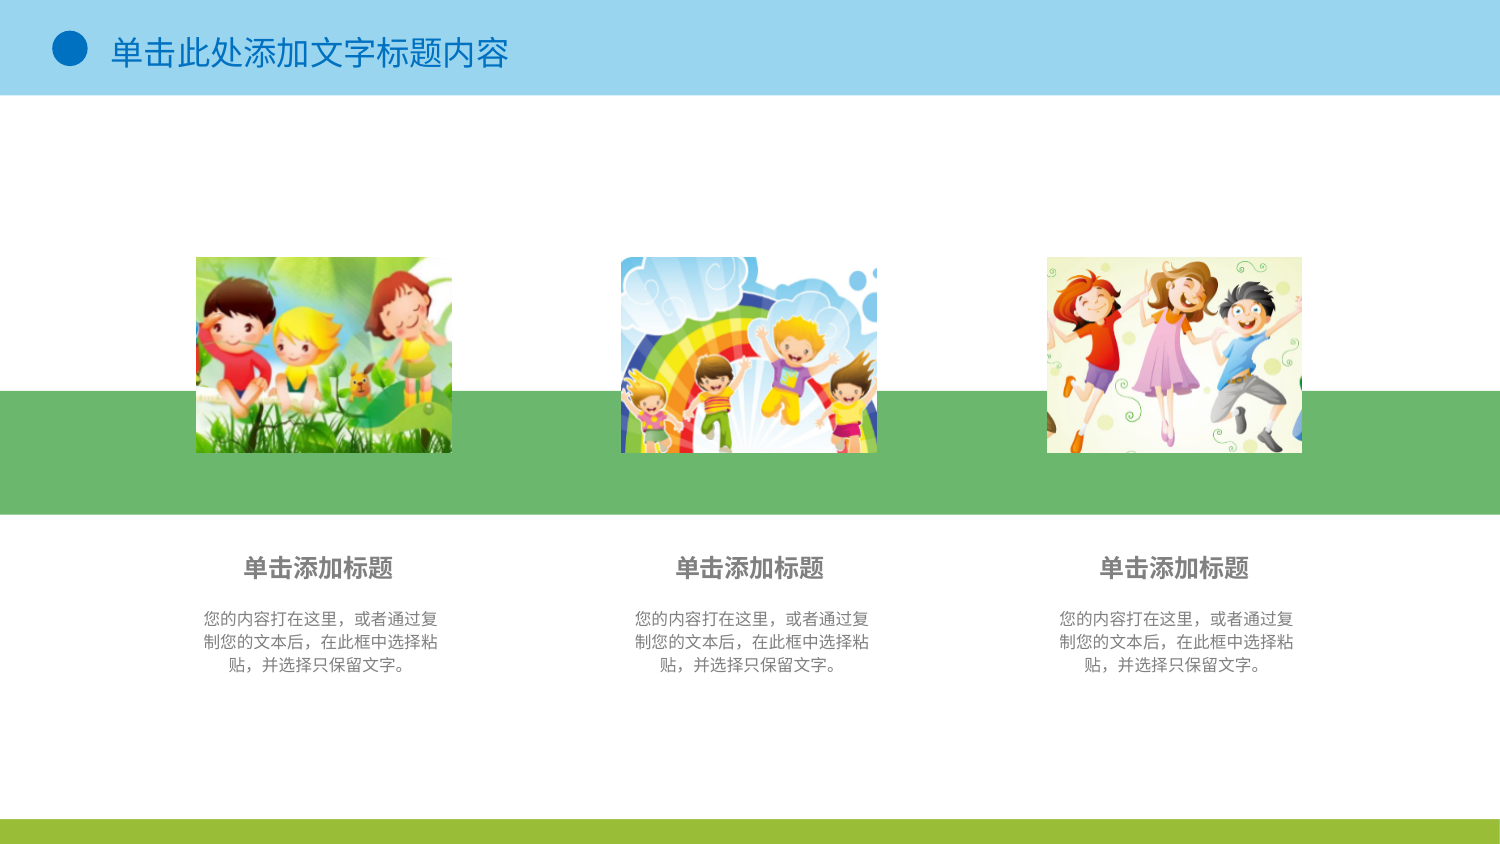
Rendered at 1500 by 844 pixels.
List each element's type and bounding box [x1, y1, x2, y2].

text_box [616, 544, 888, 684]
picture [195, 257, 452, 453]
text_box [1041, 544, 1312, 684]
text_box [185, 544, 456, 684]
text_box [0, 389, 1500, 517]
picture [1046, 257, 1303, 453]
picture [621, 257, 877, 453]
picture [0, 820, 1500, 844]
picture [0, 0, 1500, 95]
